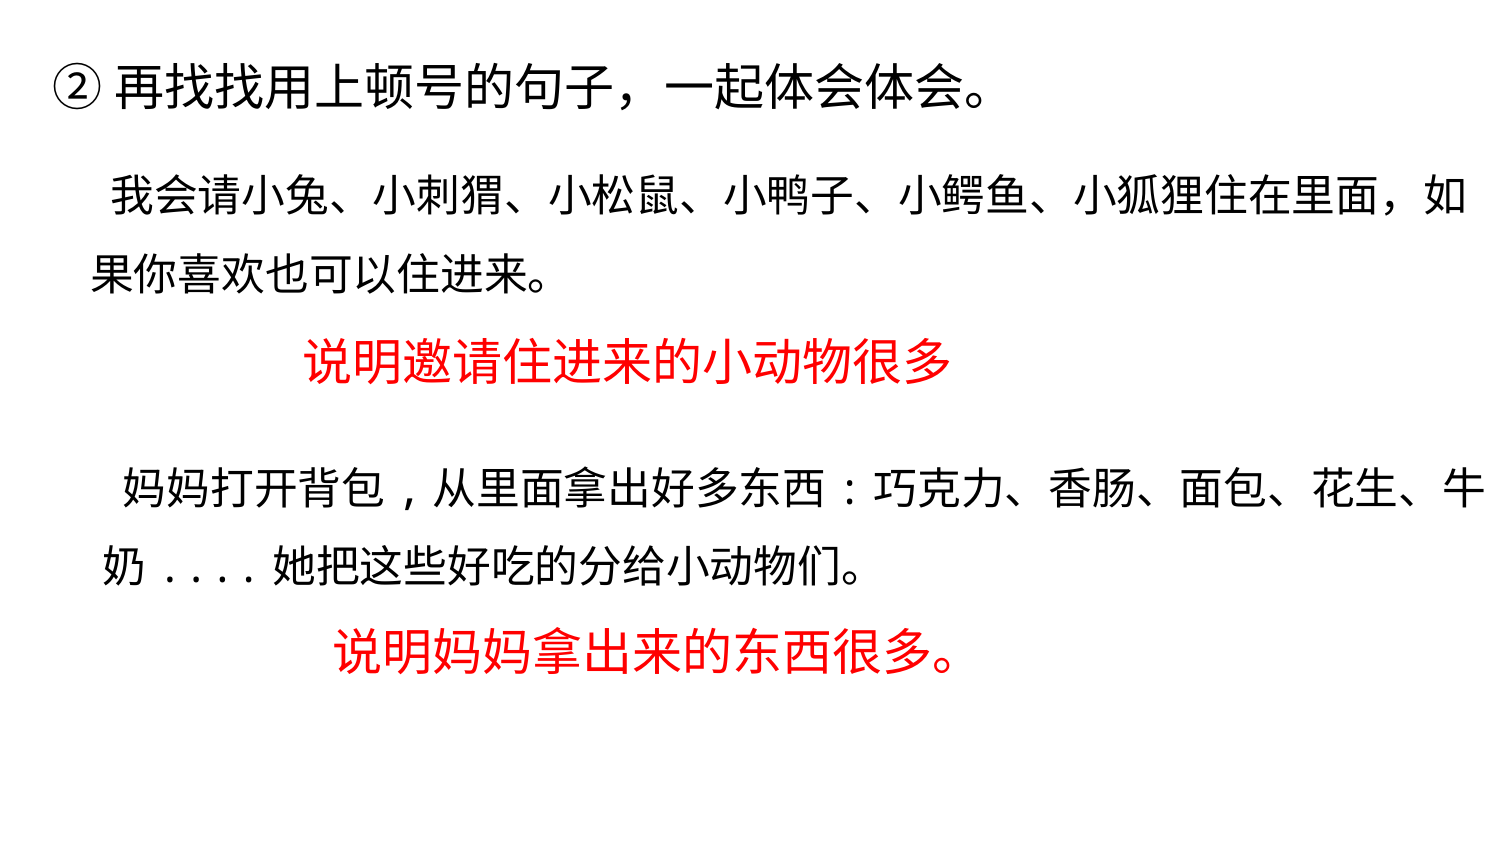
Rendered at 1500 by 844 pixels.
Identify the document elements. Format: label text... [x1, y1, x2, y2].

text_box 我会请小兔、小刺猬、小松鼠、小鸭子、小鳄鱼、小狐狸住在里面，如果你喜欢也可以住进来。 [79, 136, 1499, 305]
text_box 说明妈妈拿出来的东西很多。 [321, 615, 994, 687]
text_box ②再找找用上顿号的句子，一起体会体会。 [41, 49, 1477, 121]
text_box 妈妈打开背包,从里面拿出好多东西:巧克力、香肠、面包、花生、牛奶....她把这些好吃的分给小动物们。 [91, 428, 1500, 598]
text_box 说明邀请住进来的小动物很多 [291, 324, 964, 396]
